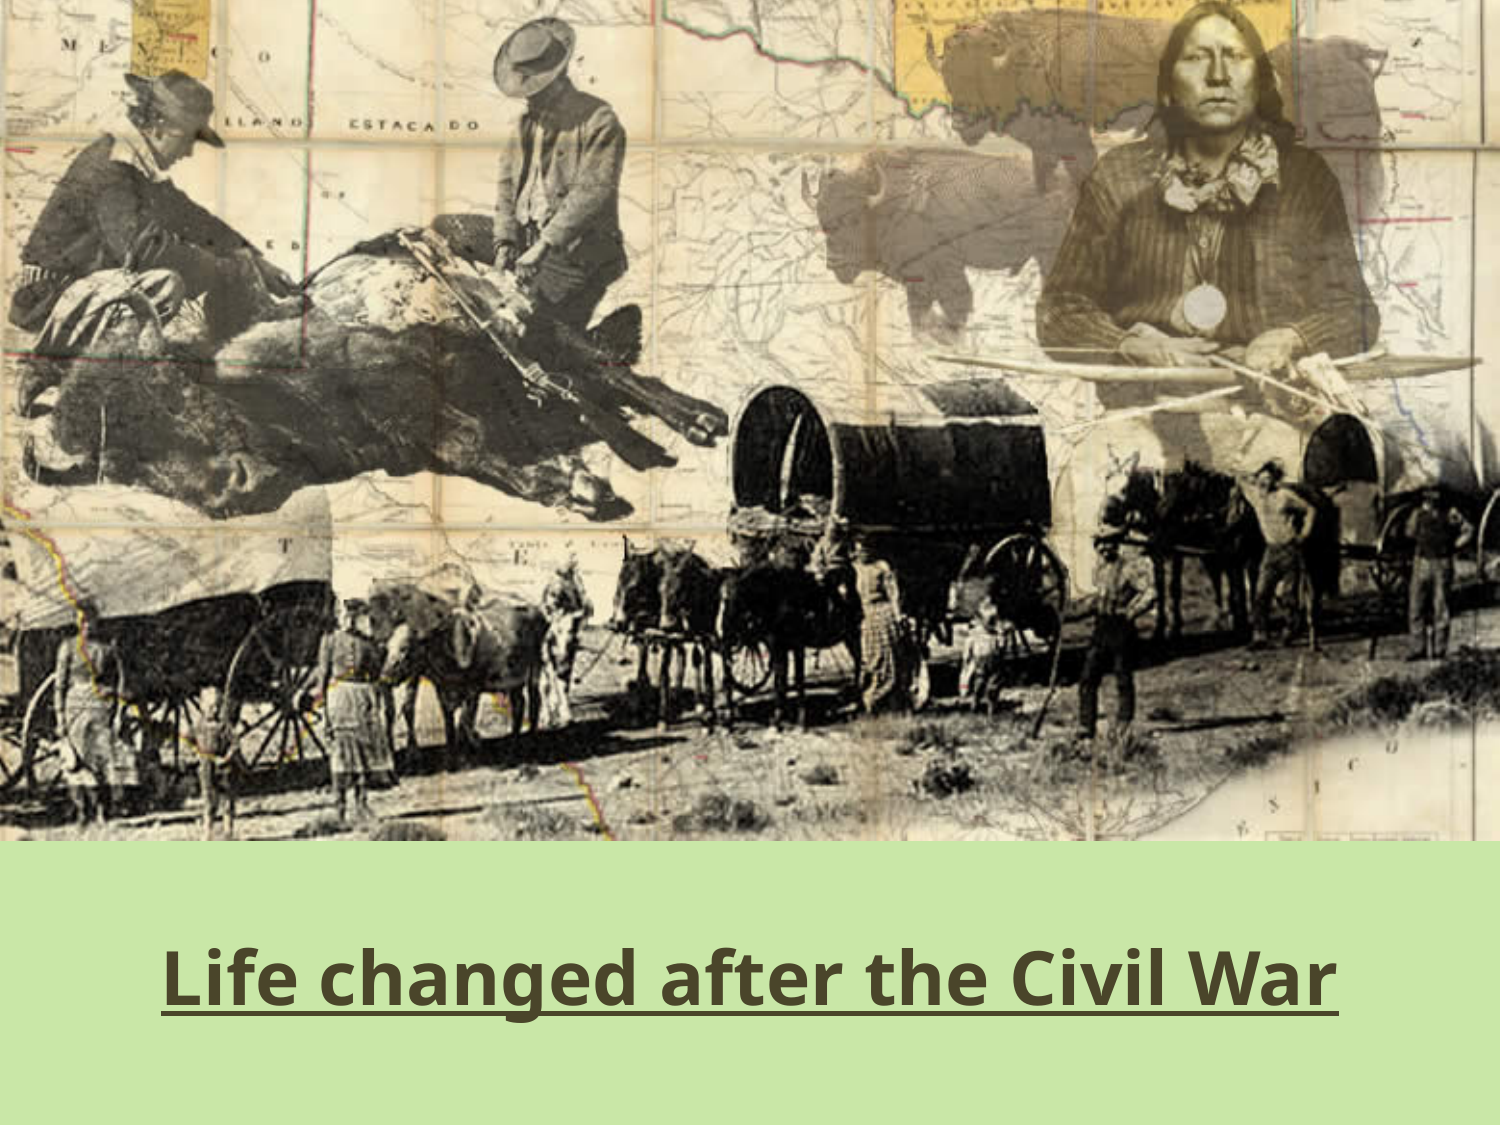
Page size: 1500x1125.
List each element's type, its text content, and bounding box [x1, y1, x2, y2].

title Life changed after the Civil War [0, 849, 1500, 1125]
picture [0, 0, 1500, 841]
